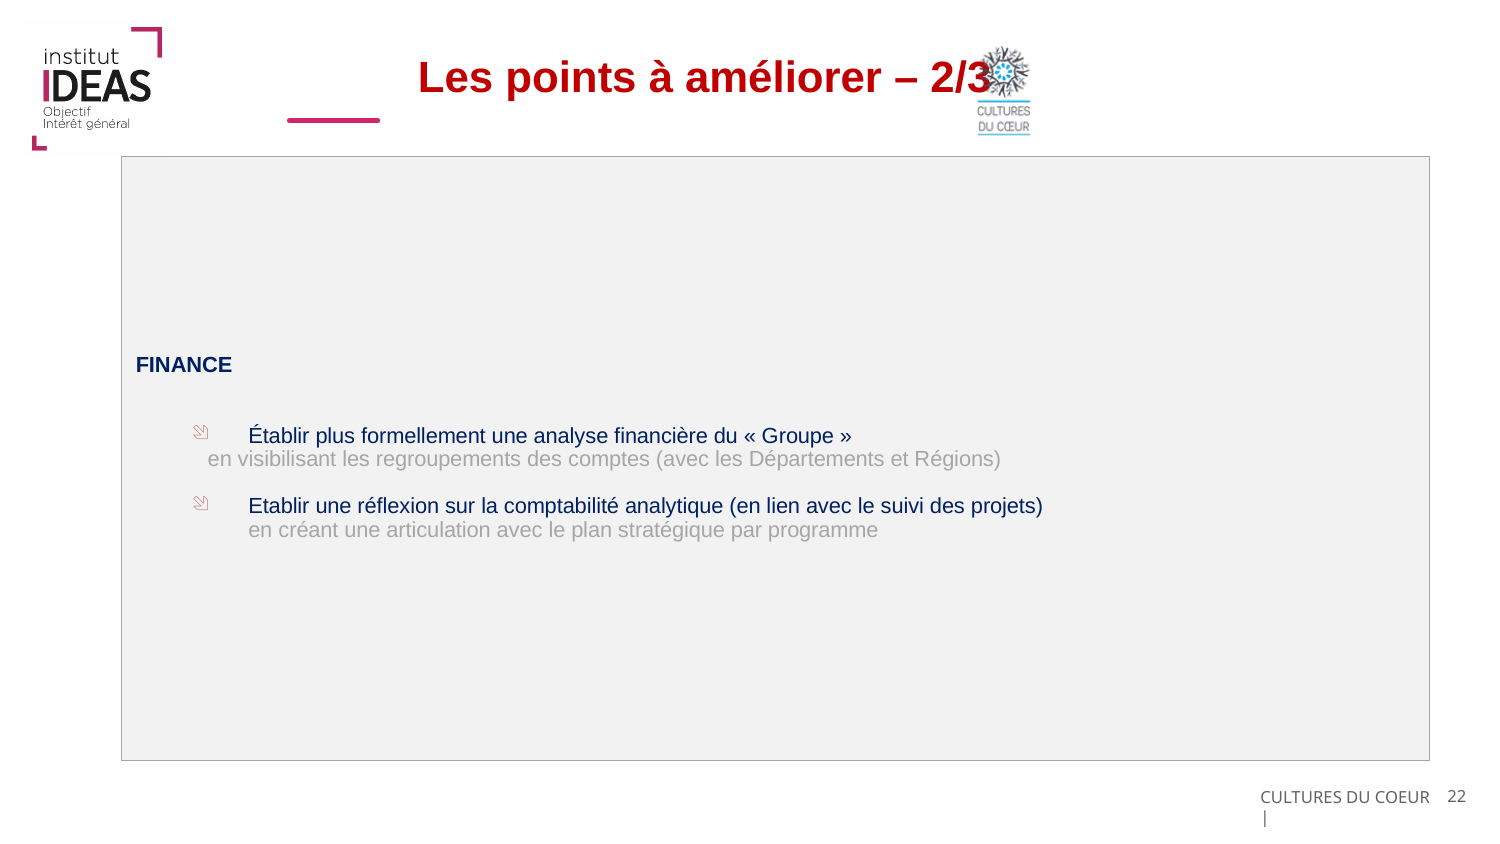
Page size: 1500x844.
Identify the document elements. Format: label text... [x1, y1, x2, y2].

picture [23, 18, 171, 158]
slide_number 22 [1391, 764, 1482, 830]
text_box Les points à améliorer – 2/3 [191, 40, 1202, 135]
text_box FINANCE Établir plus formellement une analyse financière du « Groupe » en visibilisant les regroupements des comptes (avec les Départements et Régions) Etablir une réflexion sur la comptabilité analytique (en lien avec le suivi des projets) en créant une articulation avec le plan stratégique par programme [121, 156, 1430, 761]
picture [973, 42, 1033, 139]
